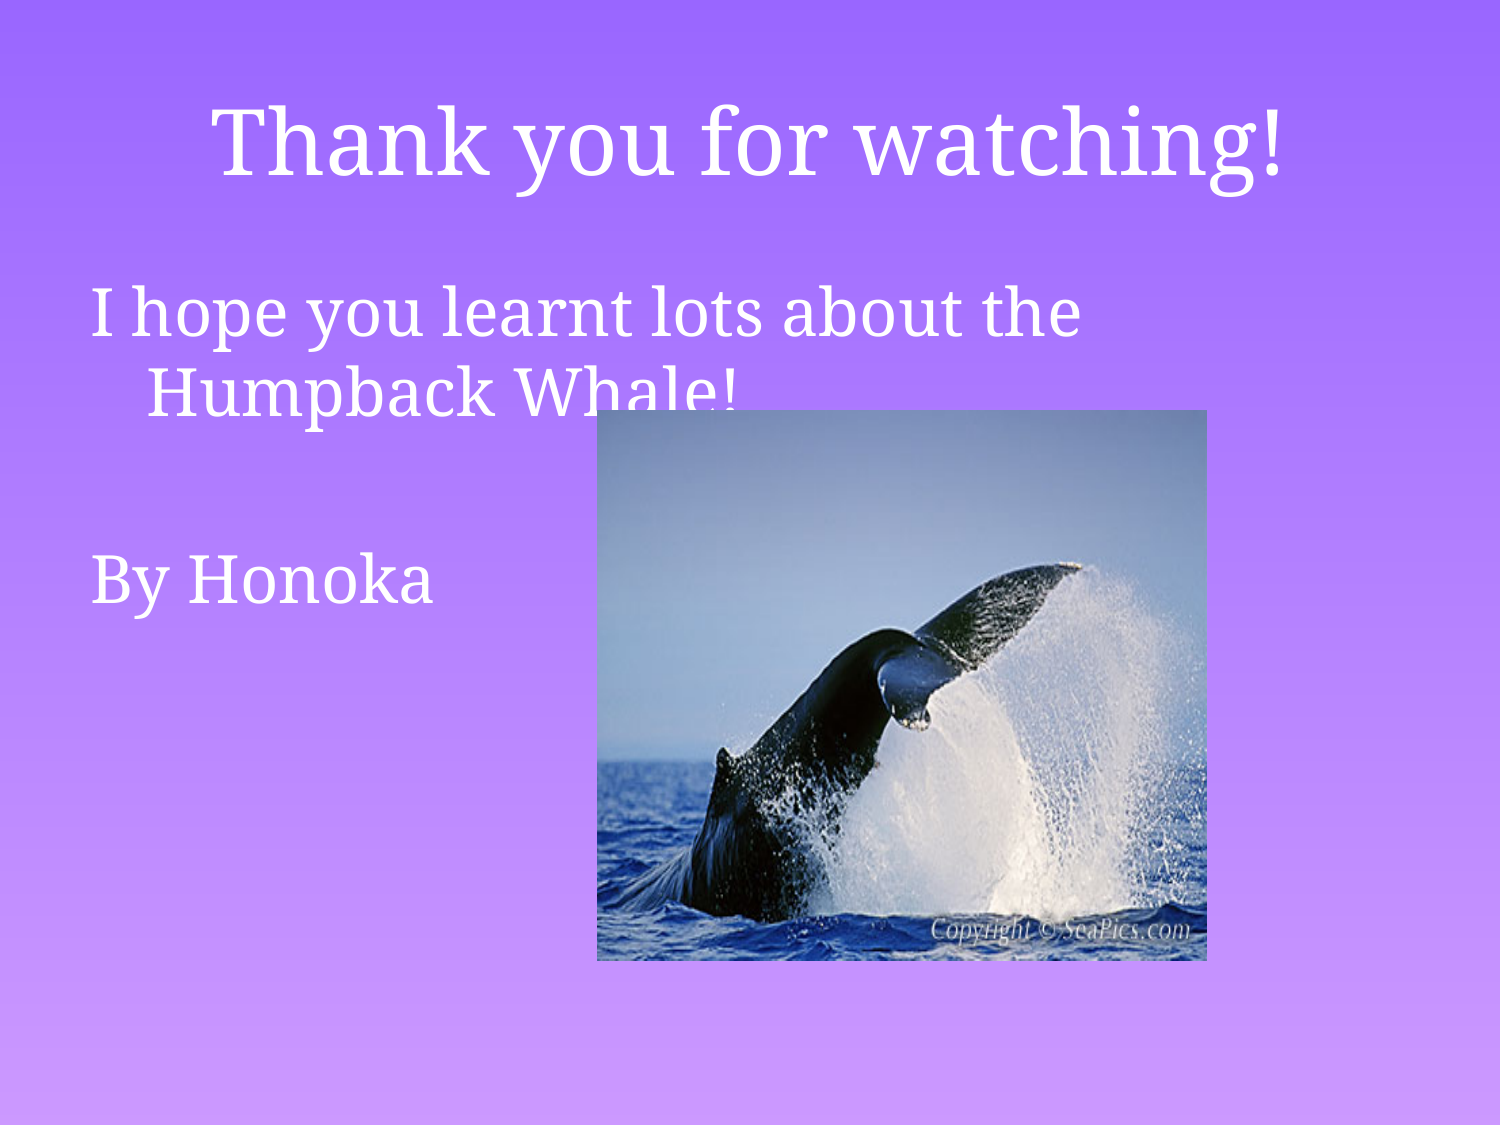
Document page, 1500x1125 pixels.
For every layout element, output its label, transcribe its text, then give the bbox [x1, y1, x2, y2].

title Thank you for watching! [75, 45, 1425, 233]
list I hope you learnt lots about the Humpback Whale! By Honoka [75, 262, 1425, 1005]
picture [597, 409, 1208, 962]
